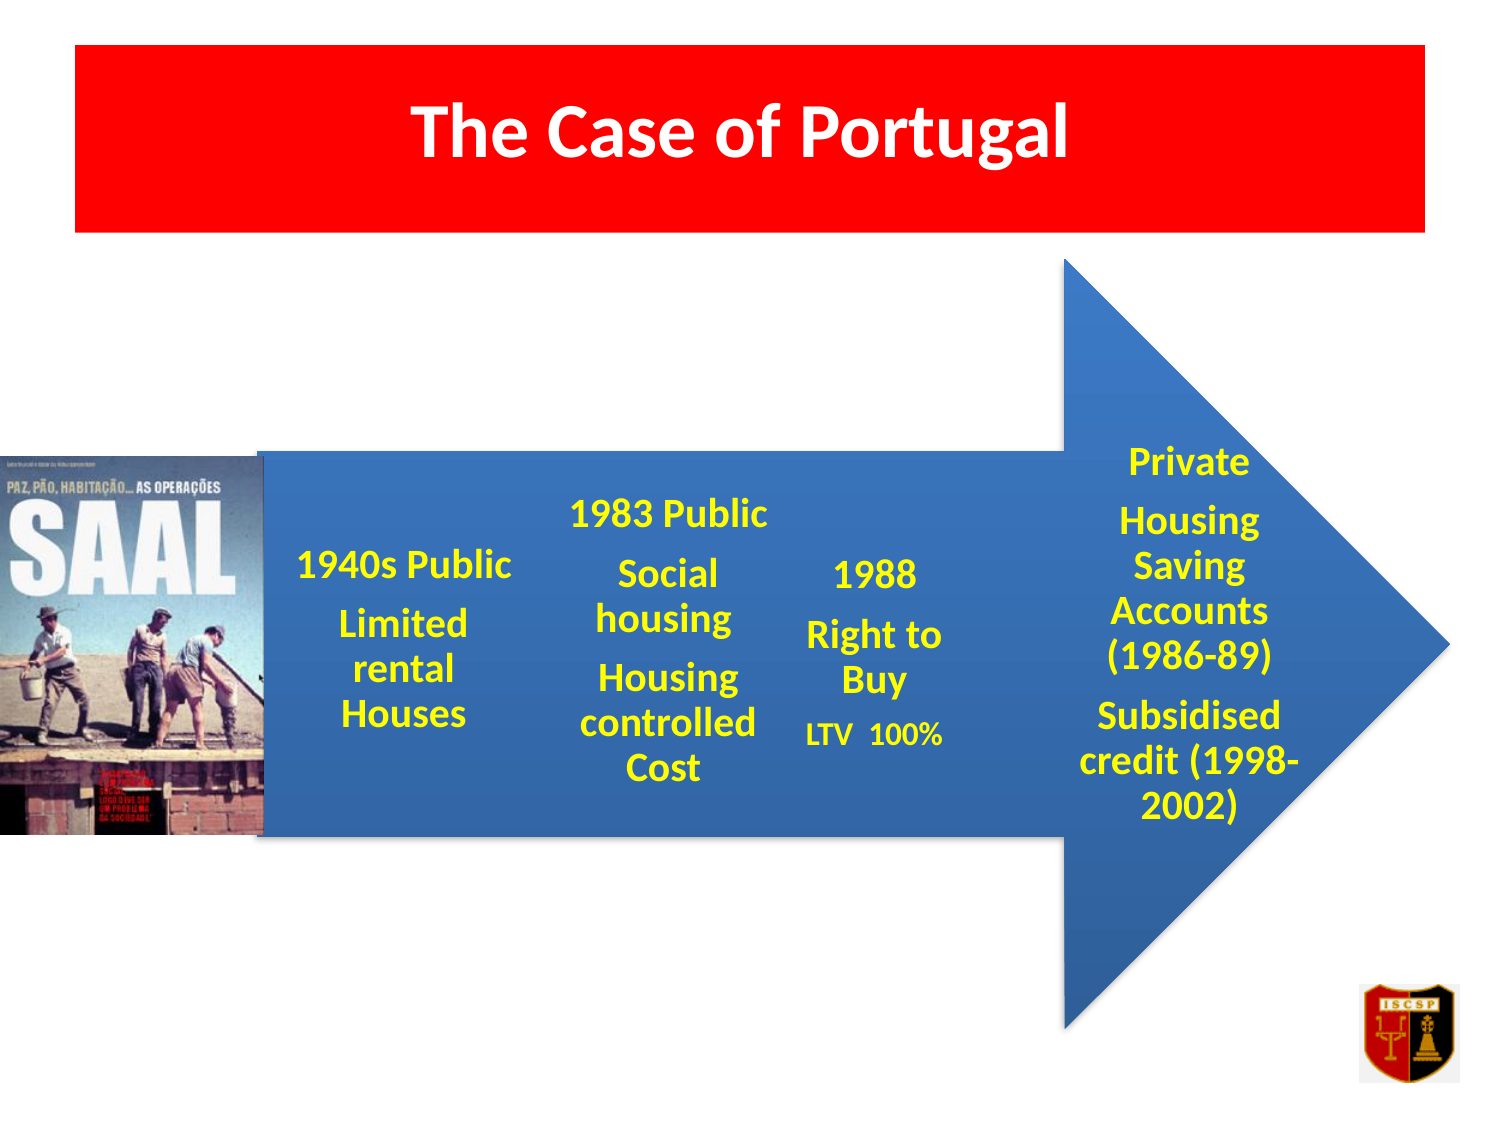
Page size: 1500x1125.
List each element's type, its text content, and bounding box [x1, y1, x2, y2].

title The Case of Portugal [75, 45, 1425, 233]
picture [1359, 984, 1460, 1083]
picture [0, 455, 264, 835]
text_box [256, 258, 1450, 1030]
